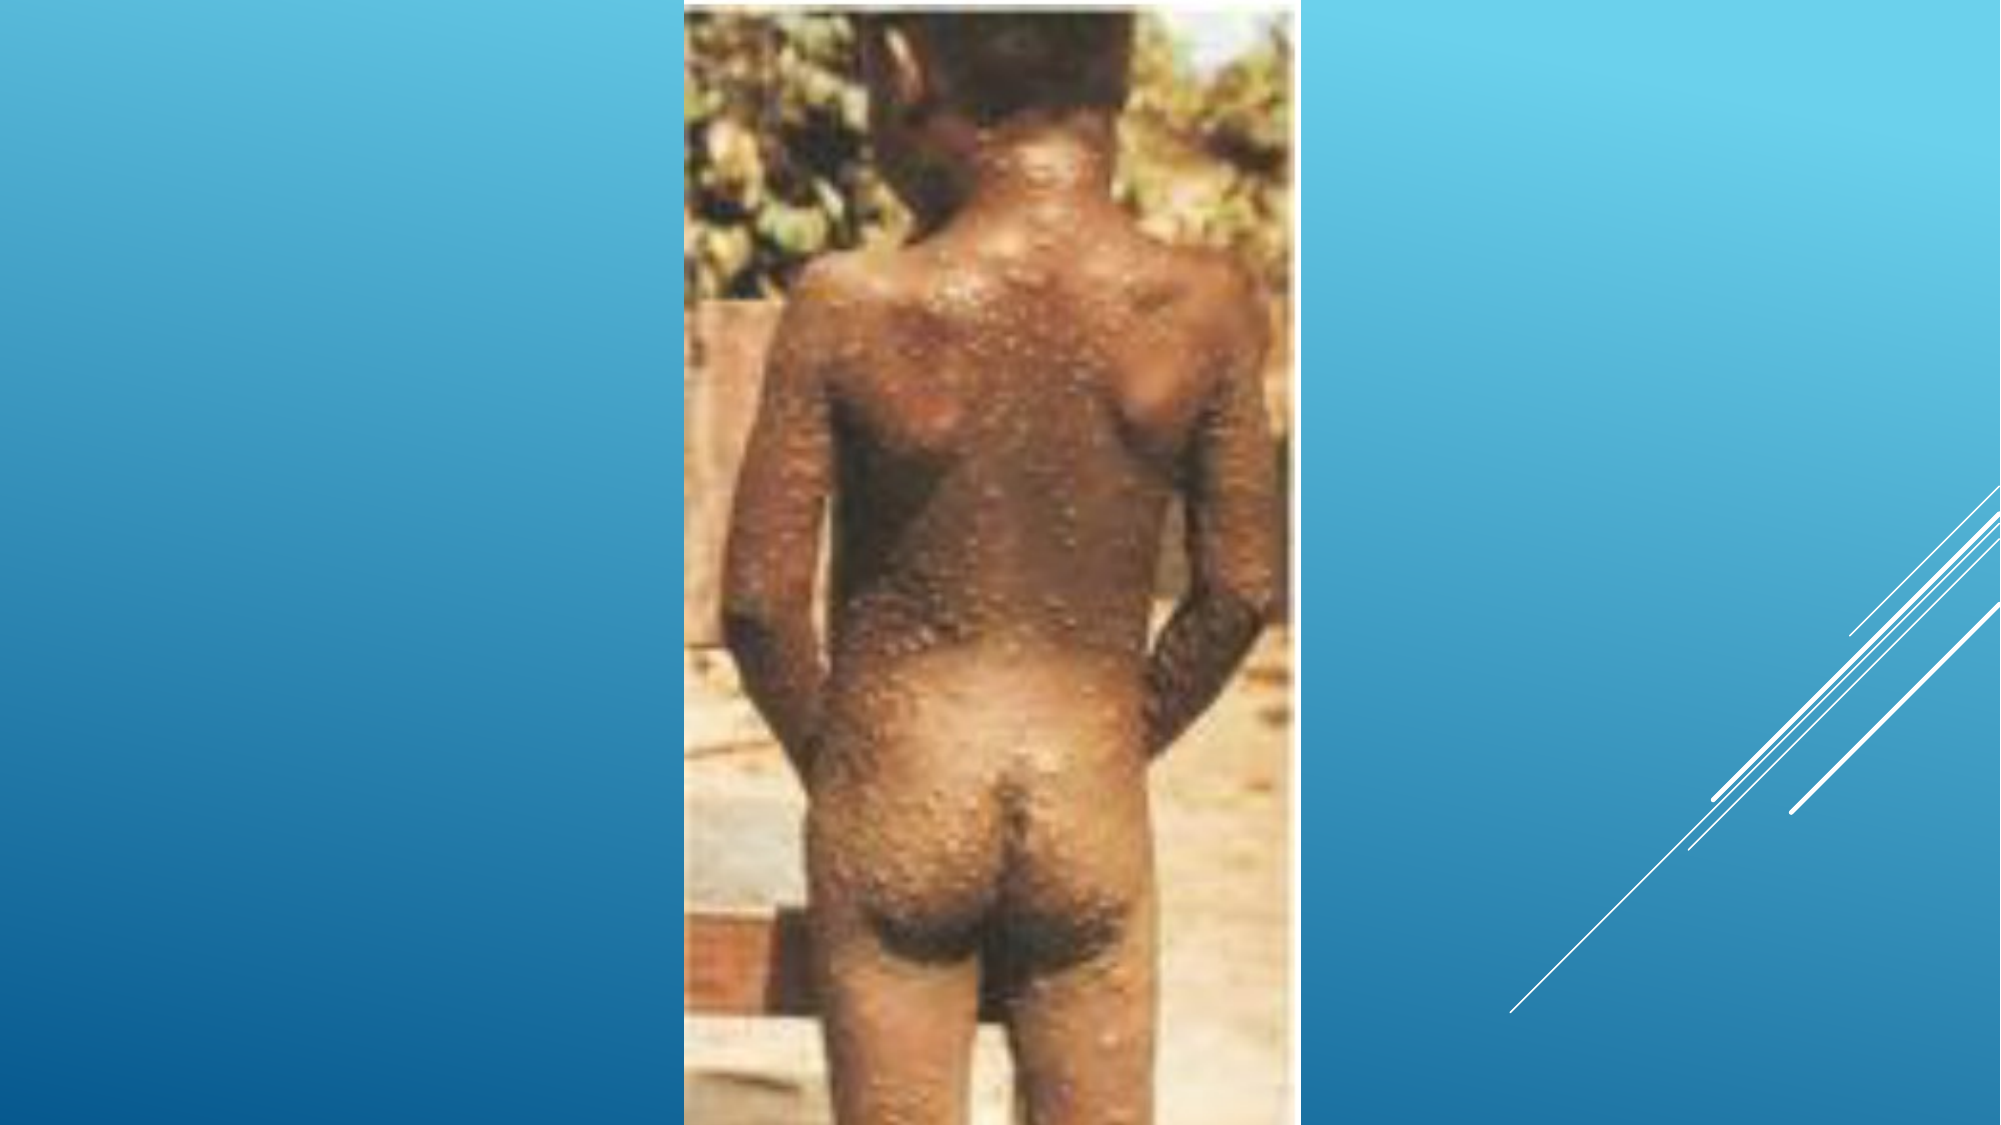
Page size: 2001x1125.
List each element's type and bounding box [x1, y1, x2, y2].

picture [684, 0, 1301, 1125]
